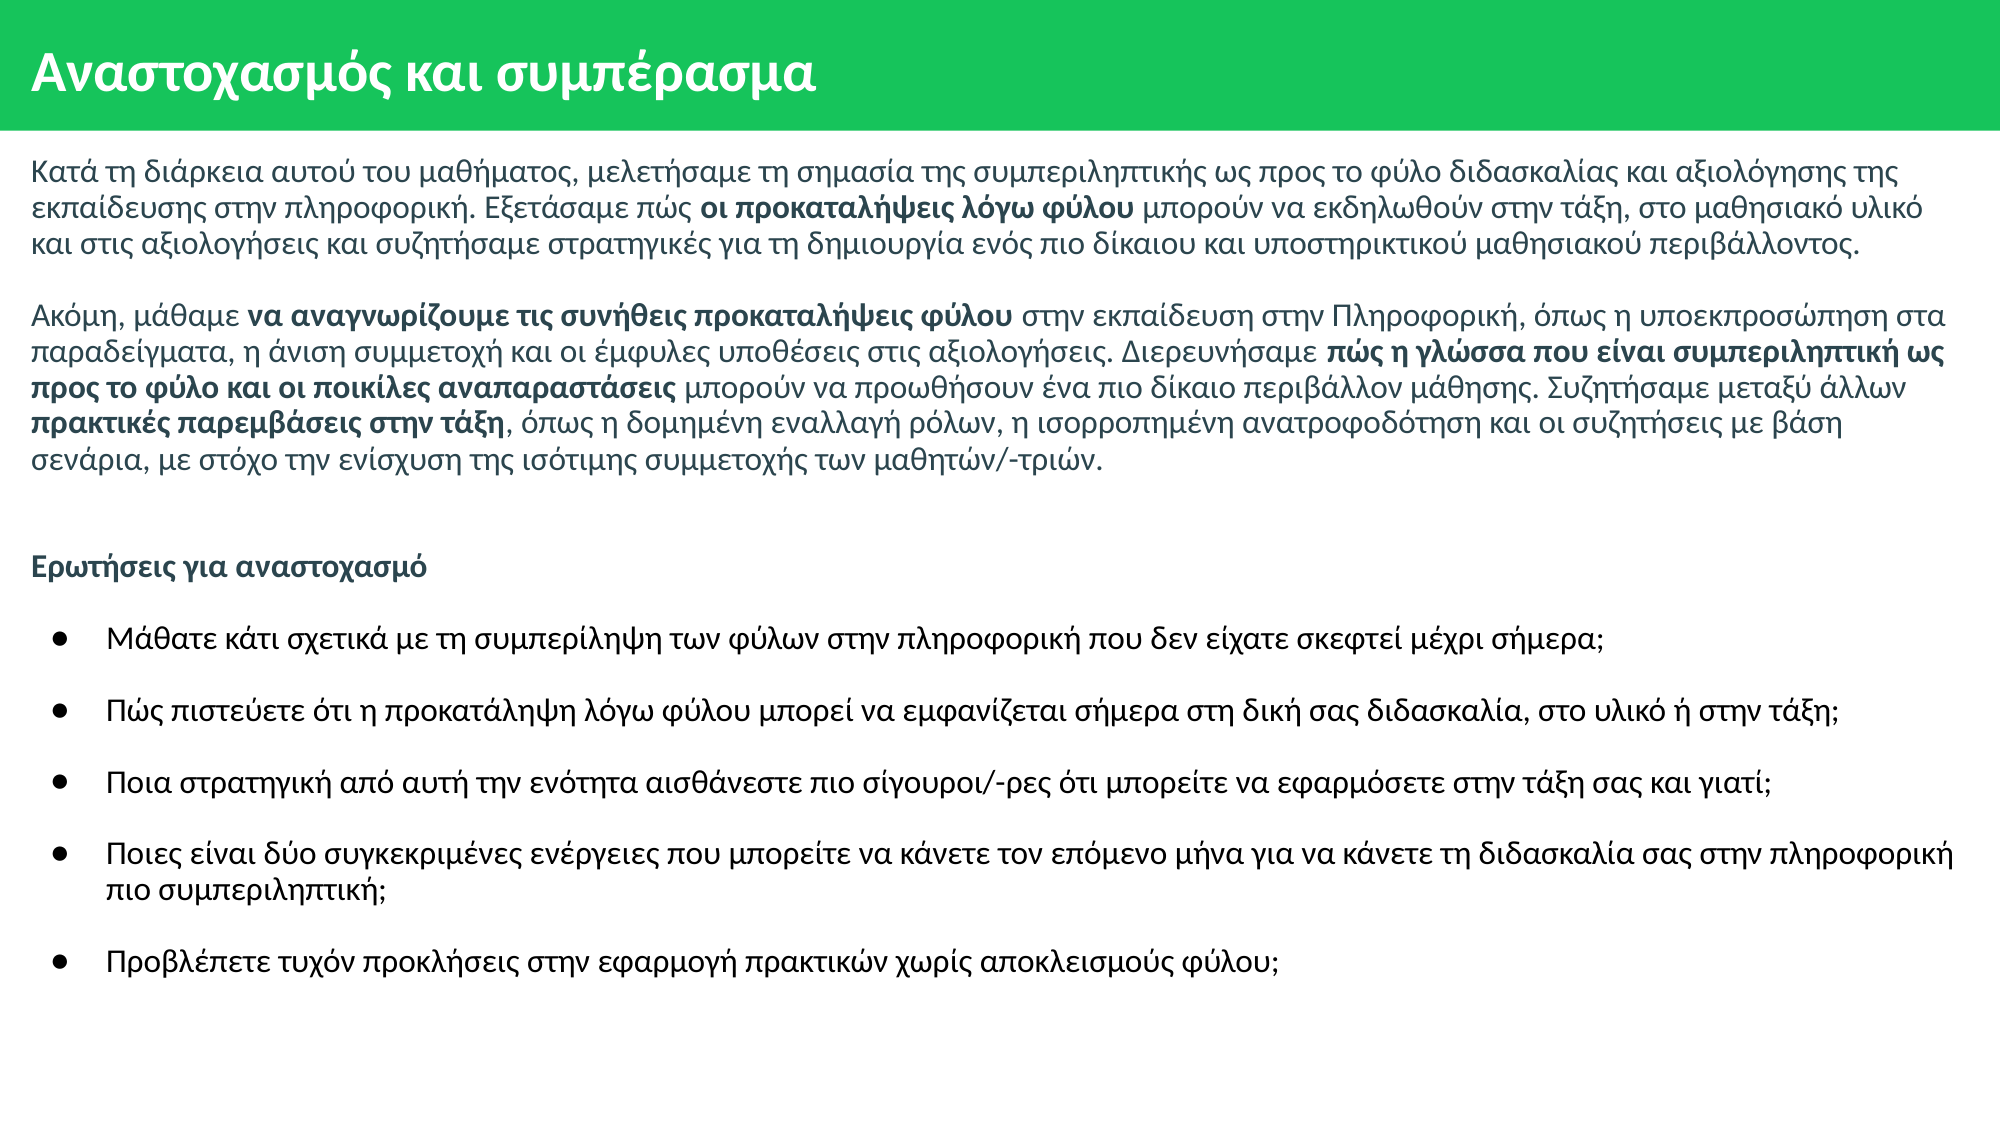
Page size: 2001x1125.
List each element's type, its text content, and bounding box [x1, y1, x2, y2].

list Κατά τη διάρκεια αυτού του μαθήματος, μελετήσαμε τη σημασία της συμπεριληπτικής ως προς το φύλο διδασκαλίας και αξιολόγησης της εκπαίδευσης στην πληροφορική. Εξετάσαμε πώς οι προκαταλήψεις λόγω φύλου μπορούν να εκδηλωθούν στην τάξη, στο μαθησιακό υλικό και στις αξιολογήσεις και συζητήσαμε στρατηγικές για τη δημιουργία ενός πιο δίκαιου και υποστηρικτικού μαθησιακού περιβάλλοντος. Ακόμη, μάθαμε να αναγνωρίζουμε τις συνήθεις προκαταλήψεις φύλου στην εκπαίδευση στην Πληροφορική, όπως η υποεκπροσώπηση στα παραδείγματα, η άνιση συμμετοχή και οι έμφυλες υποθέσεις στις αξιολογήσεις. Διερευνήσαμε πώς η γλώσσα που είναι συμπεριληπτική ως προς το φύλο και οι ποικίλες αναπαραστάσεις μπορούν να προωθήσουν ένα πιο δίκαιο περιβάλλον μάθησης. Συζητήσαμε μεταξύ άλλων πρακτικές παρεμβάσεις στην τάξη, όπως η δομημένη εναλλαγή ρόλων, η ισορροπημένη ανατροφοδότηση και οι συζητήσεις με βάση σενάρια, με στόχο την ενίσχυση της ισότιμης συμμετοχής των μαθητών/-τριών. Ερωτήσεις για αναστοχασμό Μάθατε κάτι σχετικά με τη συμπερίληψη των φύλων στην πληροφορική που δεν είχατε σκεφτεί μέχρι σήμερα; Πώς πιστεύετε ότι η προκατάληψη λόγω φύλου μπορεί να εμφανίζεται σήμερα στη δική σας διδασκαλία, στο υλικό ή στην τάξη; Ποια στρατηγική από αυτή την ενότητα αισθάνεστε πιο σίγουροι/-ρες ότι μπορείτε να εφαρμόσετε στην τάξη σας και γιατί; Ποιες είναι δύο συγκεκριμένες ενέργειες που μπορείτε να κάνετε τον επόμενο μήνα για να κάνετε τη διδασκαλία σας στην πληροφορική πιο συμπεριληπτική; Προβλέπετε τυχόν προκλήσεις στην εφαρμογή πρακτικών χωρίς αποκλεισμούς φύλου; [16, 146, 1976, 1112]
title Αναστοχασμός και συμπέρασμα [16, 13, 1976, 131]
